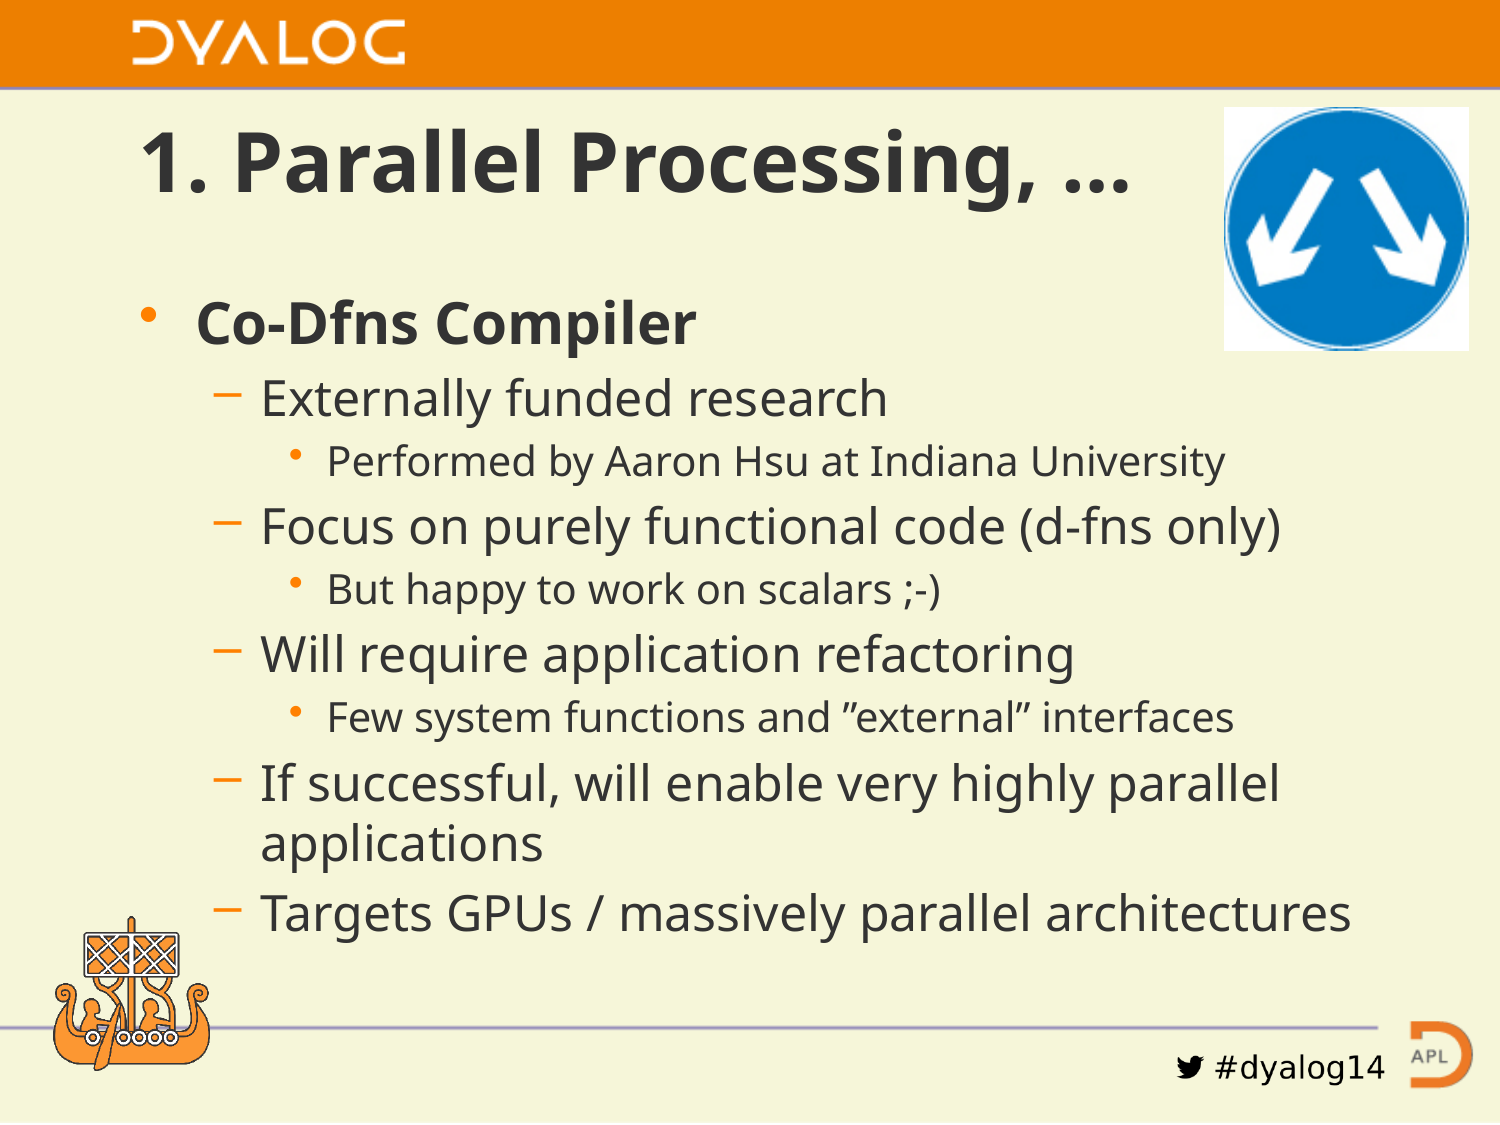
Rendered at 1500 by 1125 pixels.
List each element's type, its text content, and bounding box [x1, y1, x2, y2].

picture [0, 0, 1500, 1123]
title 1. Parallel Processing, … [123, 101, 1376, 254]
list Co-Dfns Compiler Externally funded research Performed by Aaron Hsu at Indiana University Focus on purely functional code (d-fns only) But happy to work on scalars ;-) Will require application refactoring Few system functions and ”external” interfaces If successful, will enable very highly parallel applications Targets GPUs / massively parallel architectures [123, 278, 1376, 917]
